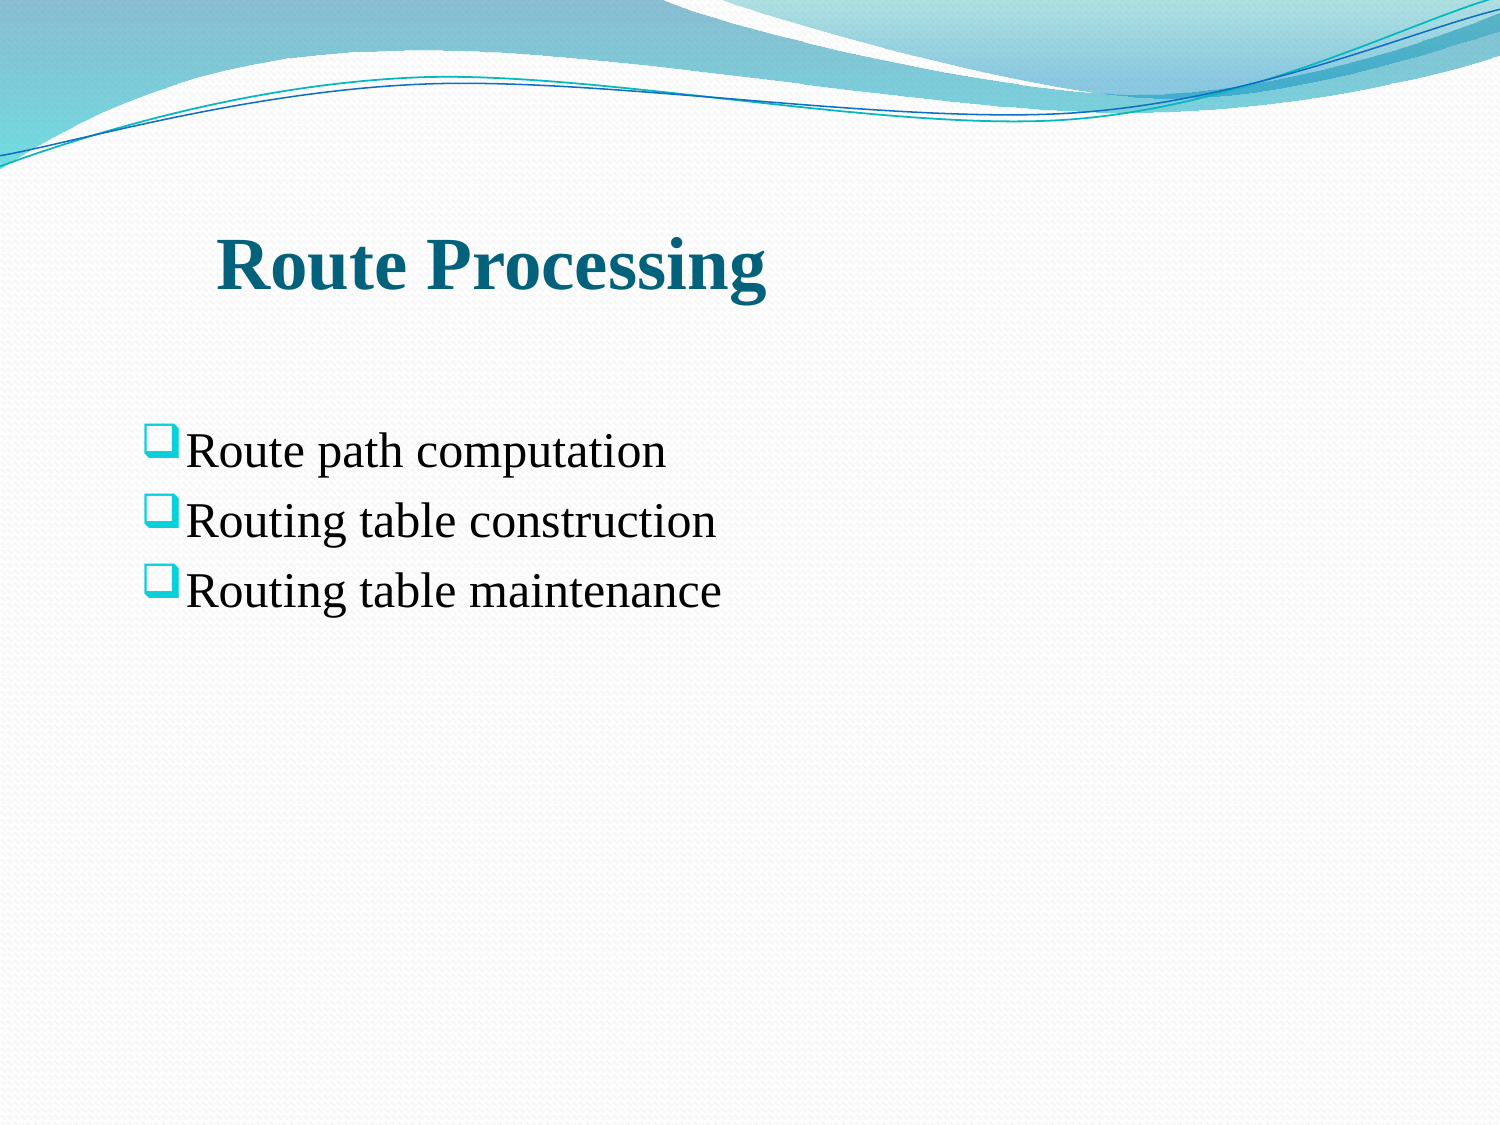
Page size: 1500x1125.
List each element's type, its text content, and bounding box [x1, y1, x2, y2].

list Route path computation Routing table construction Routing table maintenance [125, 410, 944, 986]
title Route Processing [75, 175, 909, 305]
